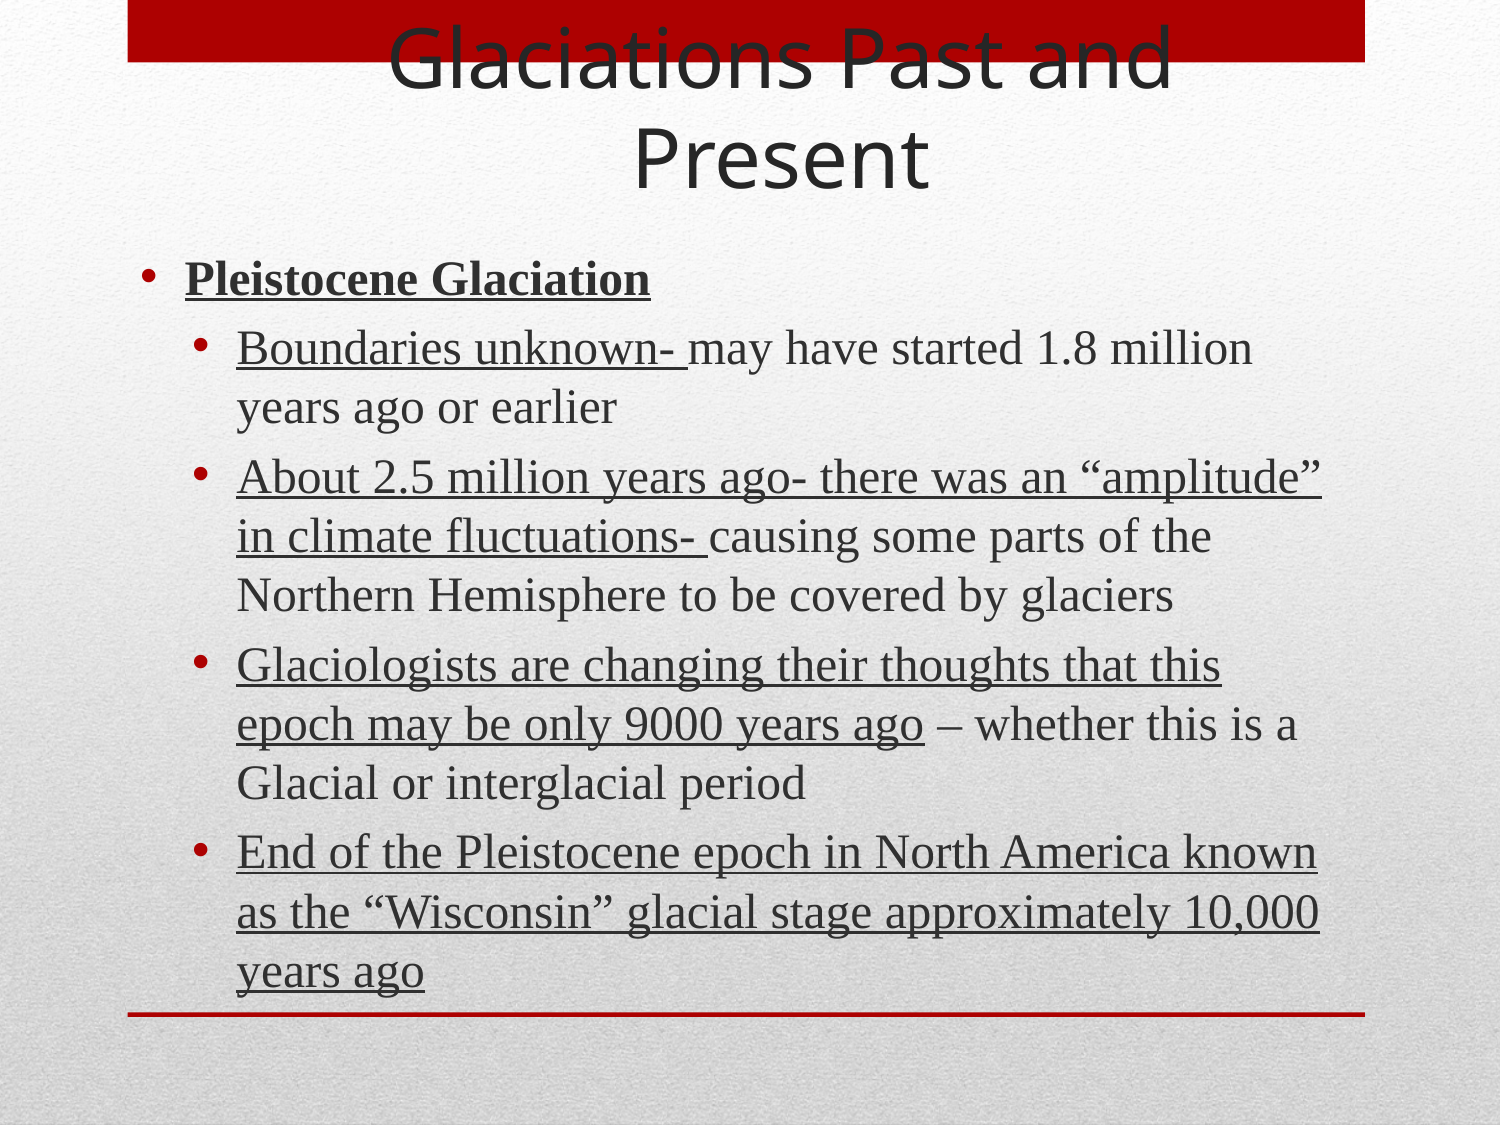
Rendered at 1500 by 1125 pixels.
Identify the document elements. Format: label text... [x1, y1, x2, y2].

title Glaciations Past and Present [212, 24, 1350, 213]
list Pleistocene Glaciation Boundaries unknown- may have started 1.8 million years ago or earlier About 2.5 million years ago- there was an “amplitude” in climate fluctuations- causing some parts of the Northern Hemisphere to be covered by glaciers Glaciologists are changing their thoughts that this epoch may be only 9000 years ago – whether this is a Glacial or interglacial period End of the Pleistocene epoch in North America known as the “Wisconsin” glacial stage approximately 10,000 years ago [125, 237, 1363, 1006]
